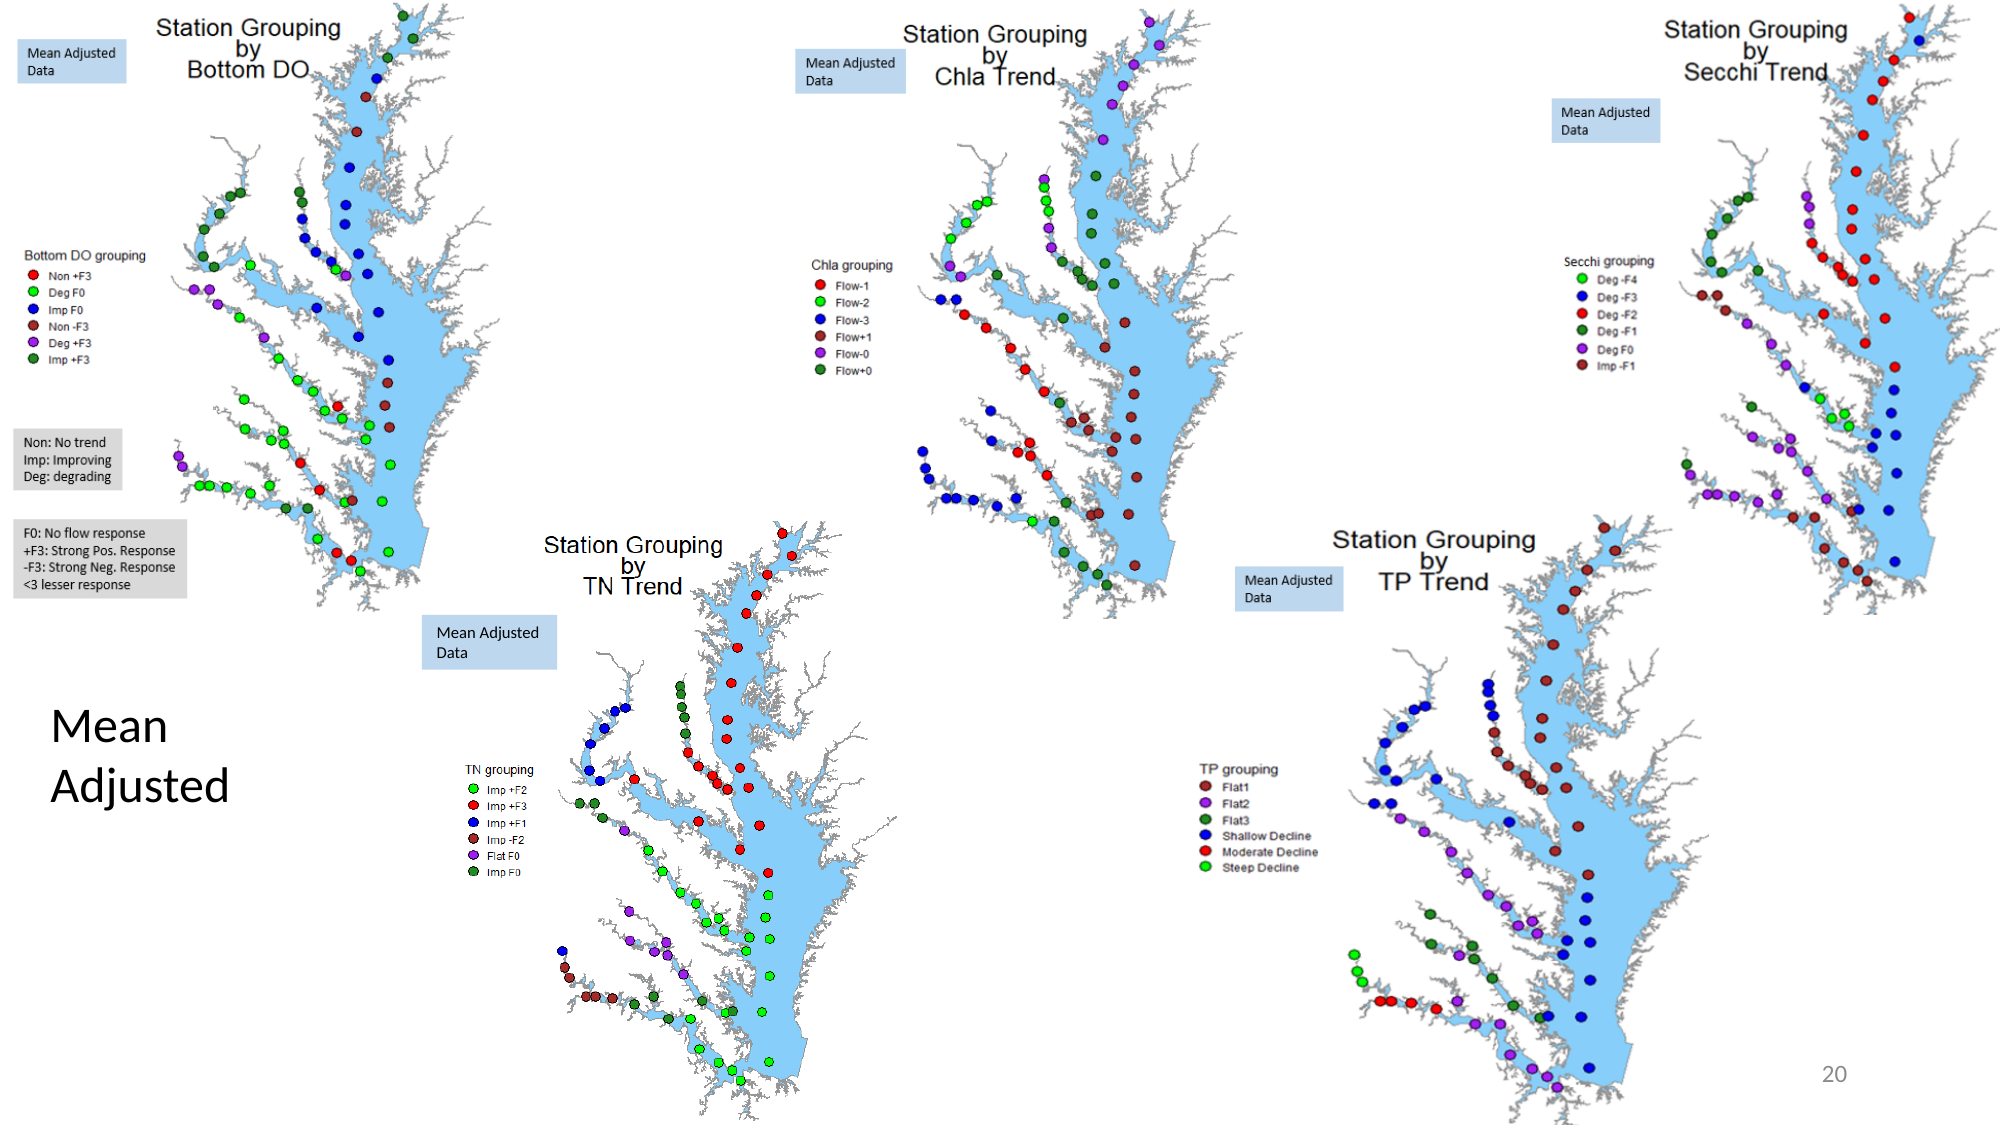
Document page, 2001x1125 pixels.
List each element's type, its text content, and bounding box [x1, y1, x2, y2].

picture [0, 0, 2000, 1125]
slide_number 20 [1709, 1042, 1863, 1103]
text_box Mean Adjusted [35, 685, 246, 821]
text_box Mean Adjusted Data [421, 615, 449, 670]
